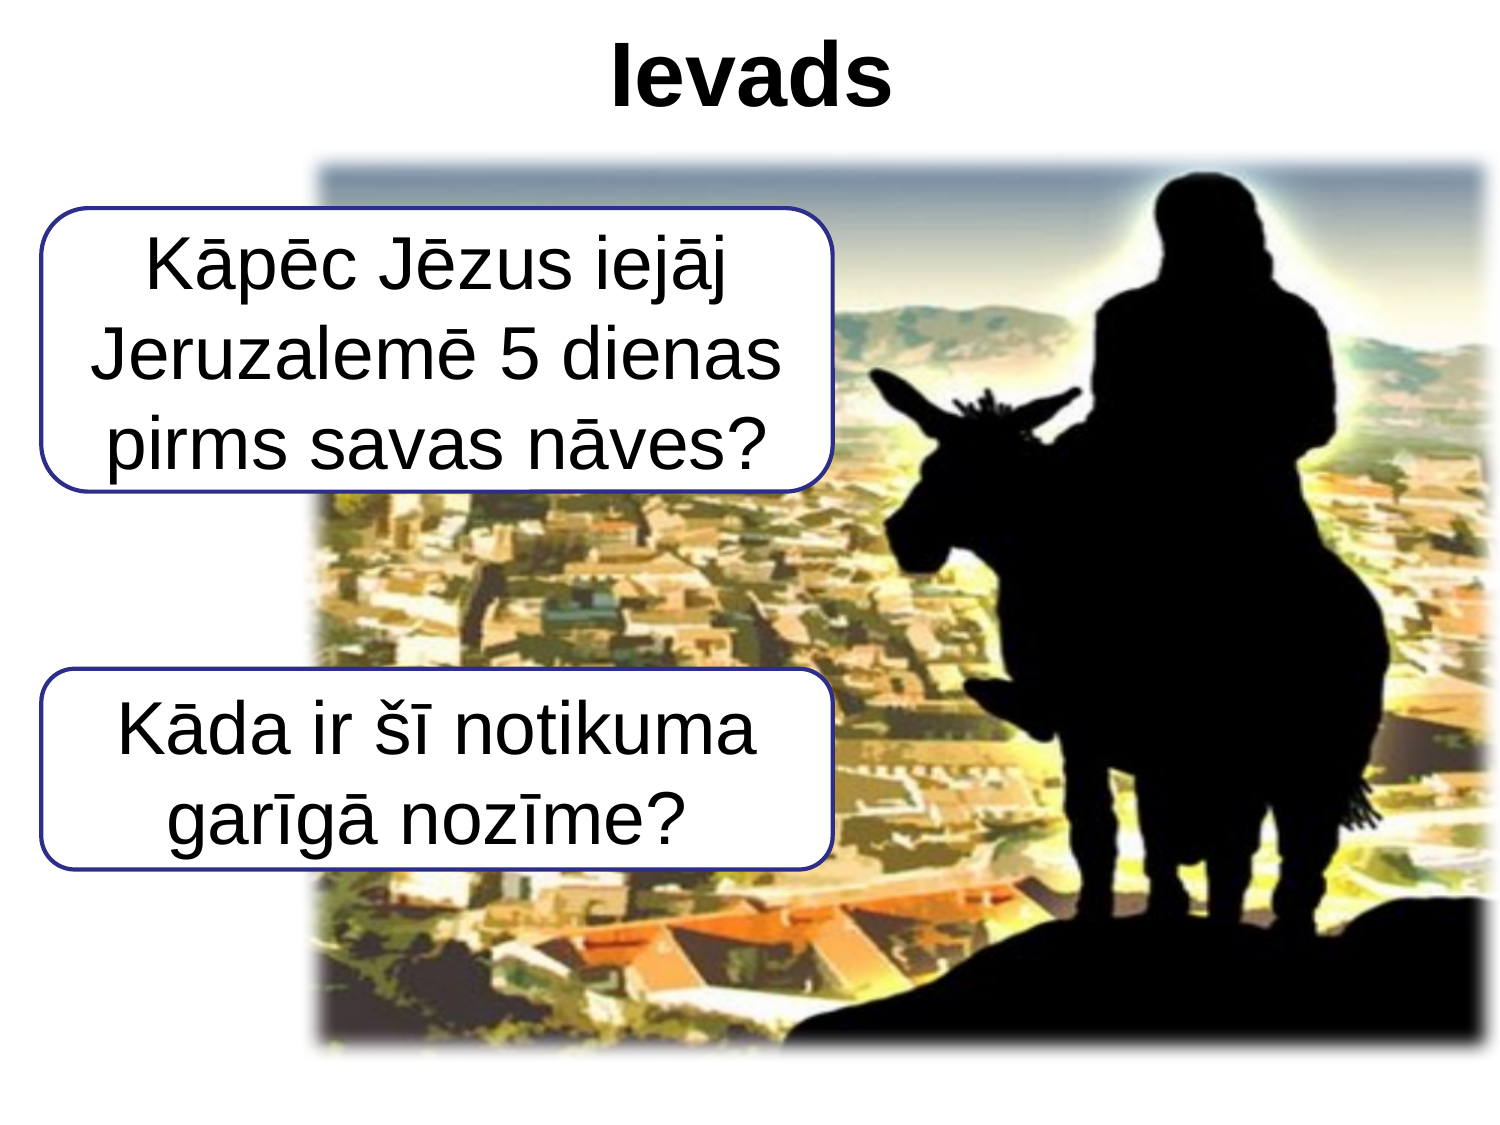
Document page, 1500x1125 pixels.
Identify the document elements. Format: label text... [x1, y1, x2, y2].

title Ievads [76, 0, 1428, 140]
text_box Kāda ir šī notikuma garīgā nozīme? [39, 666, 295, 872]
picture [300, 148, 1500, 1063]
text_box Kāpēc Jēzus iejāj Jeruzalemē 5 dienas pirms savas nāves? [39, 206, 295, 494]
